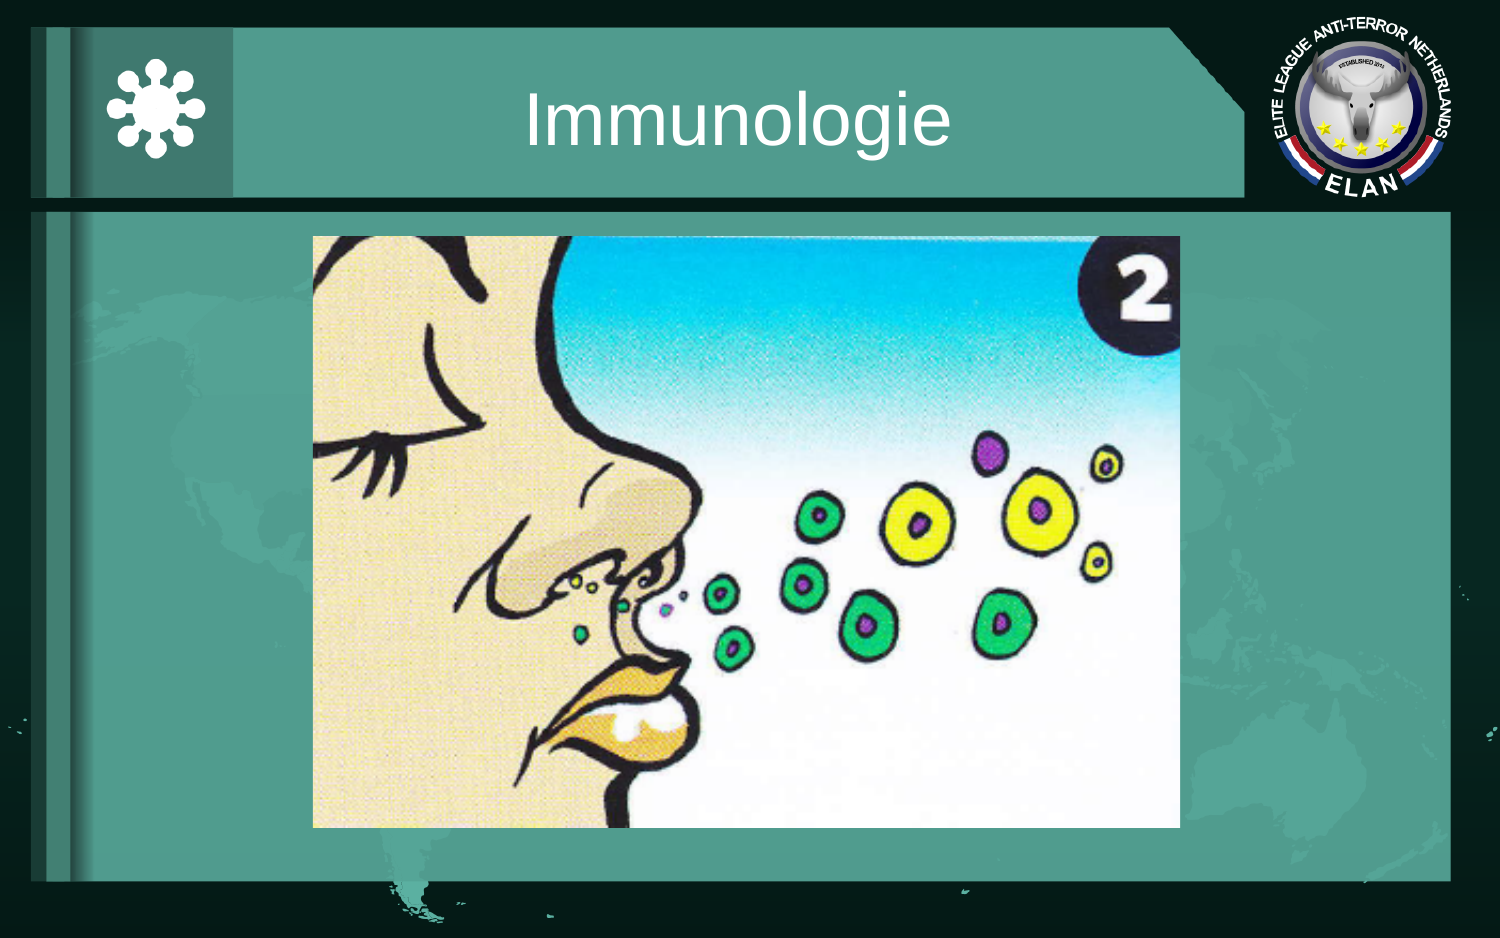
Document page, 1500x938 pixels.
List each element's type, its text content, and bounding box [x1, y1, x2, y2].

picture [0, 0, 1500, 938]
title Immunologie [230, 37, 1247, 194]
